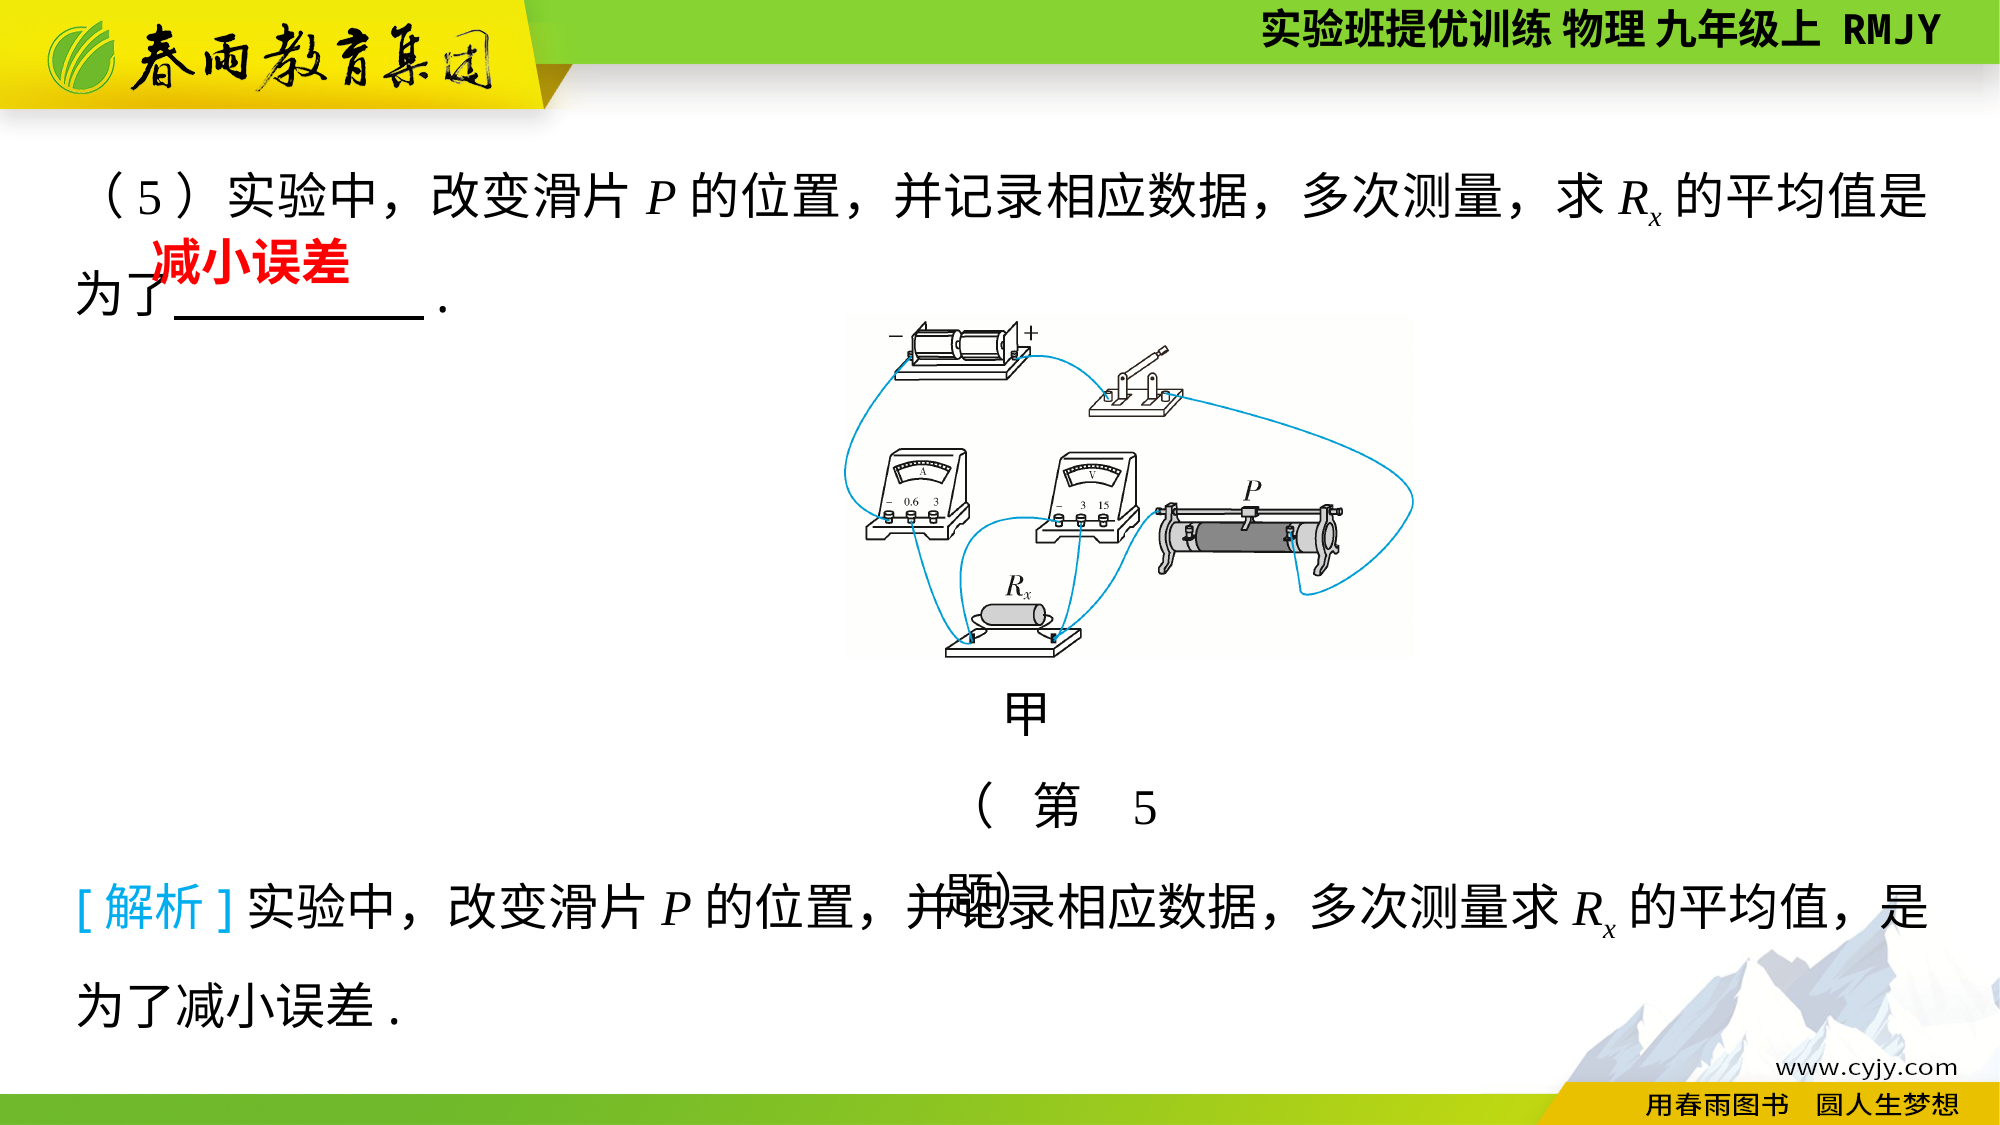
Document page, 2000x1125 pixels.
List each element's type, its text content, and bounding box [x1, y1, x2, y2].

text_box （第5题） [929, 737, 1185, 834]
list （5）实验中，改变滑片P的位置，并记录相应数据，多次测量，求Rx的平均值是为了 . [59, 122, 1944, 308]
text_box [解析]实验中，改变滑片P的位置，并记录相应数据，多次测量求Rx的平均值，是为了减小误差. [60, 834, 1945, 1042]
picture [0, 0, 2000, 1125]
text_box 甲 [986, 666, 1067, 737]
text_box 减小误差 [136, 223, 367, 299]
